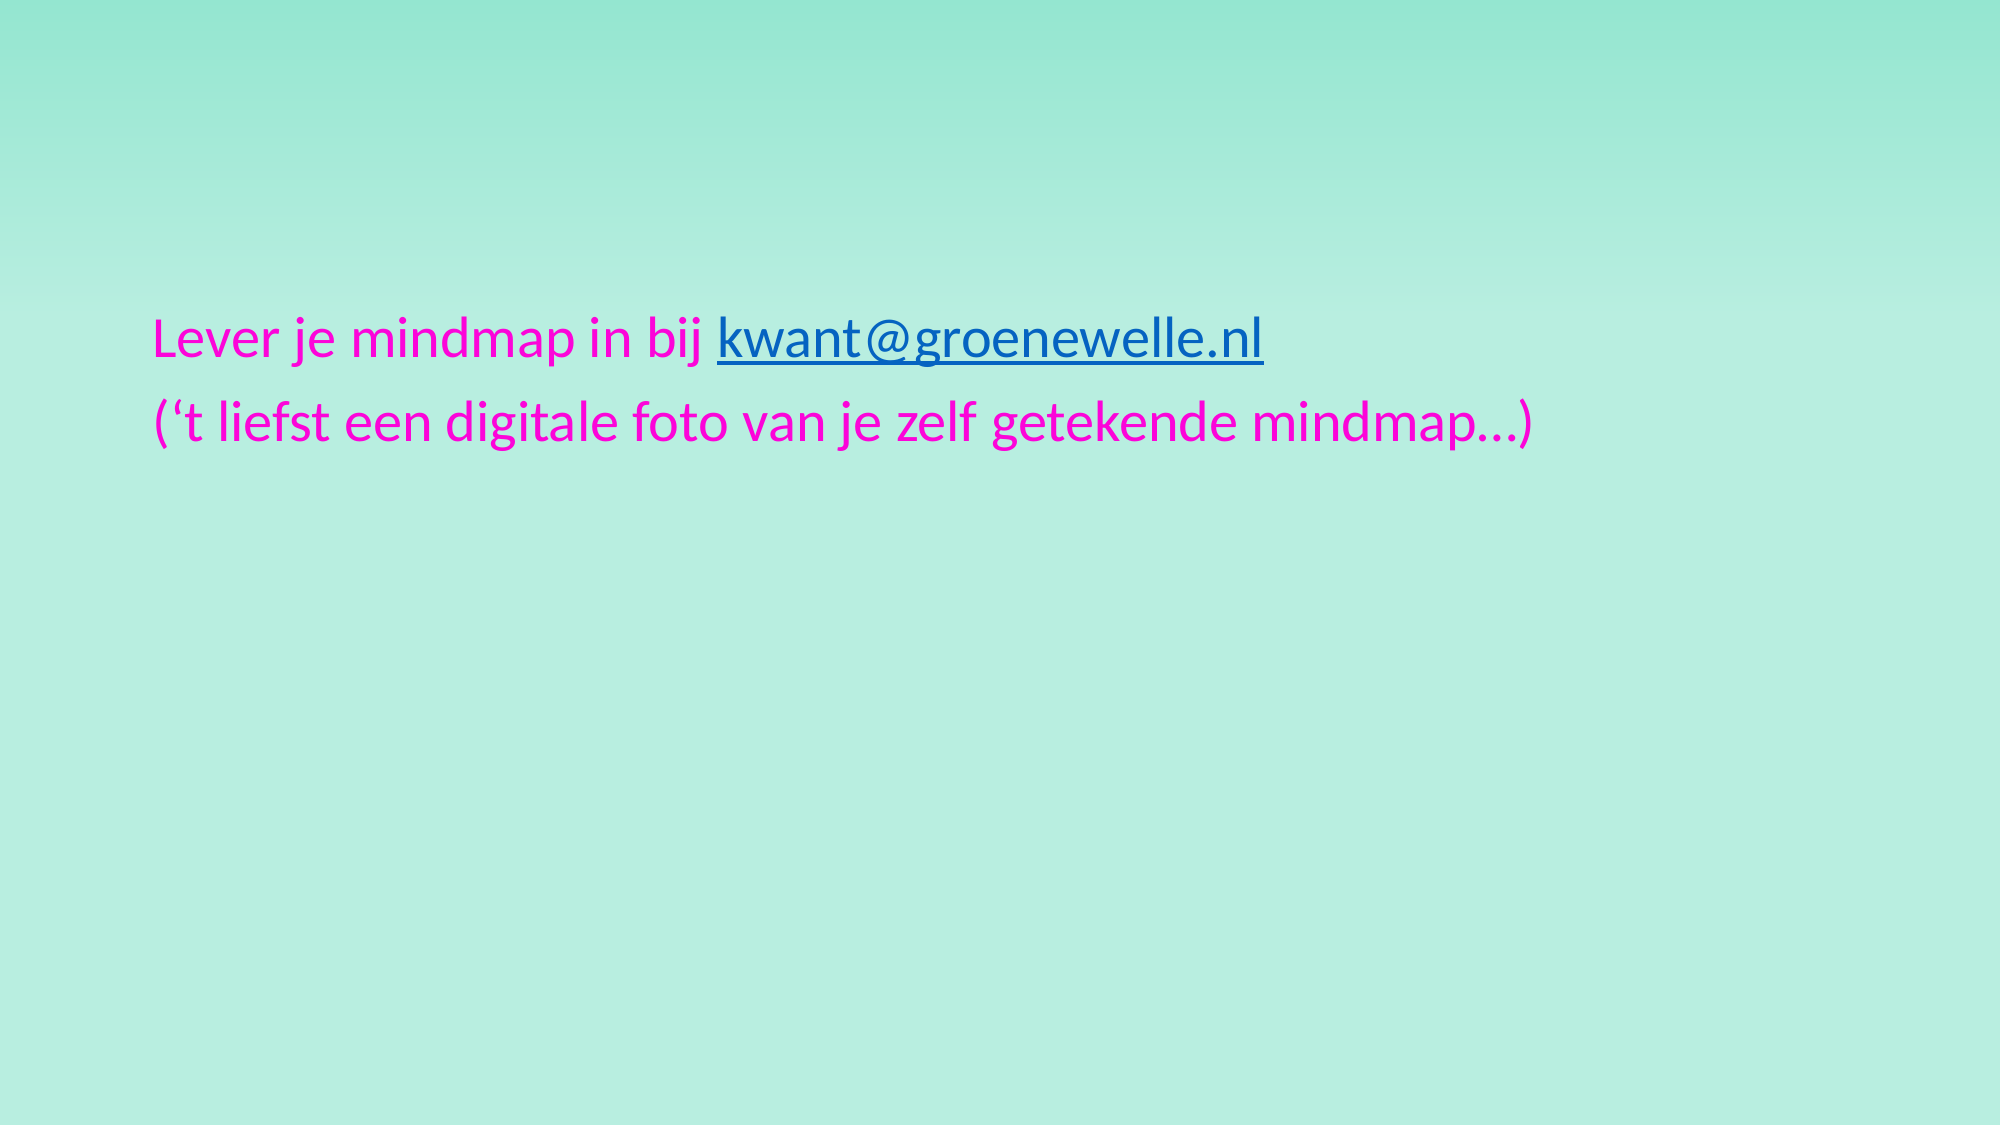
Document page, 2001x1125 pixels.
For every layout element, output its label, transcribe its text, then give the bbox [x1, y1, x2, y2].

list Lever je mindmap in bij kwant@groenewelle.nl (‘t liefst een digitale foto van je zelf getekende mindmap…) [137, 299, 1863, 1014]
